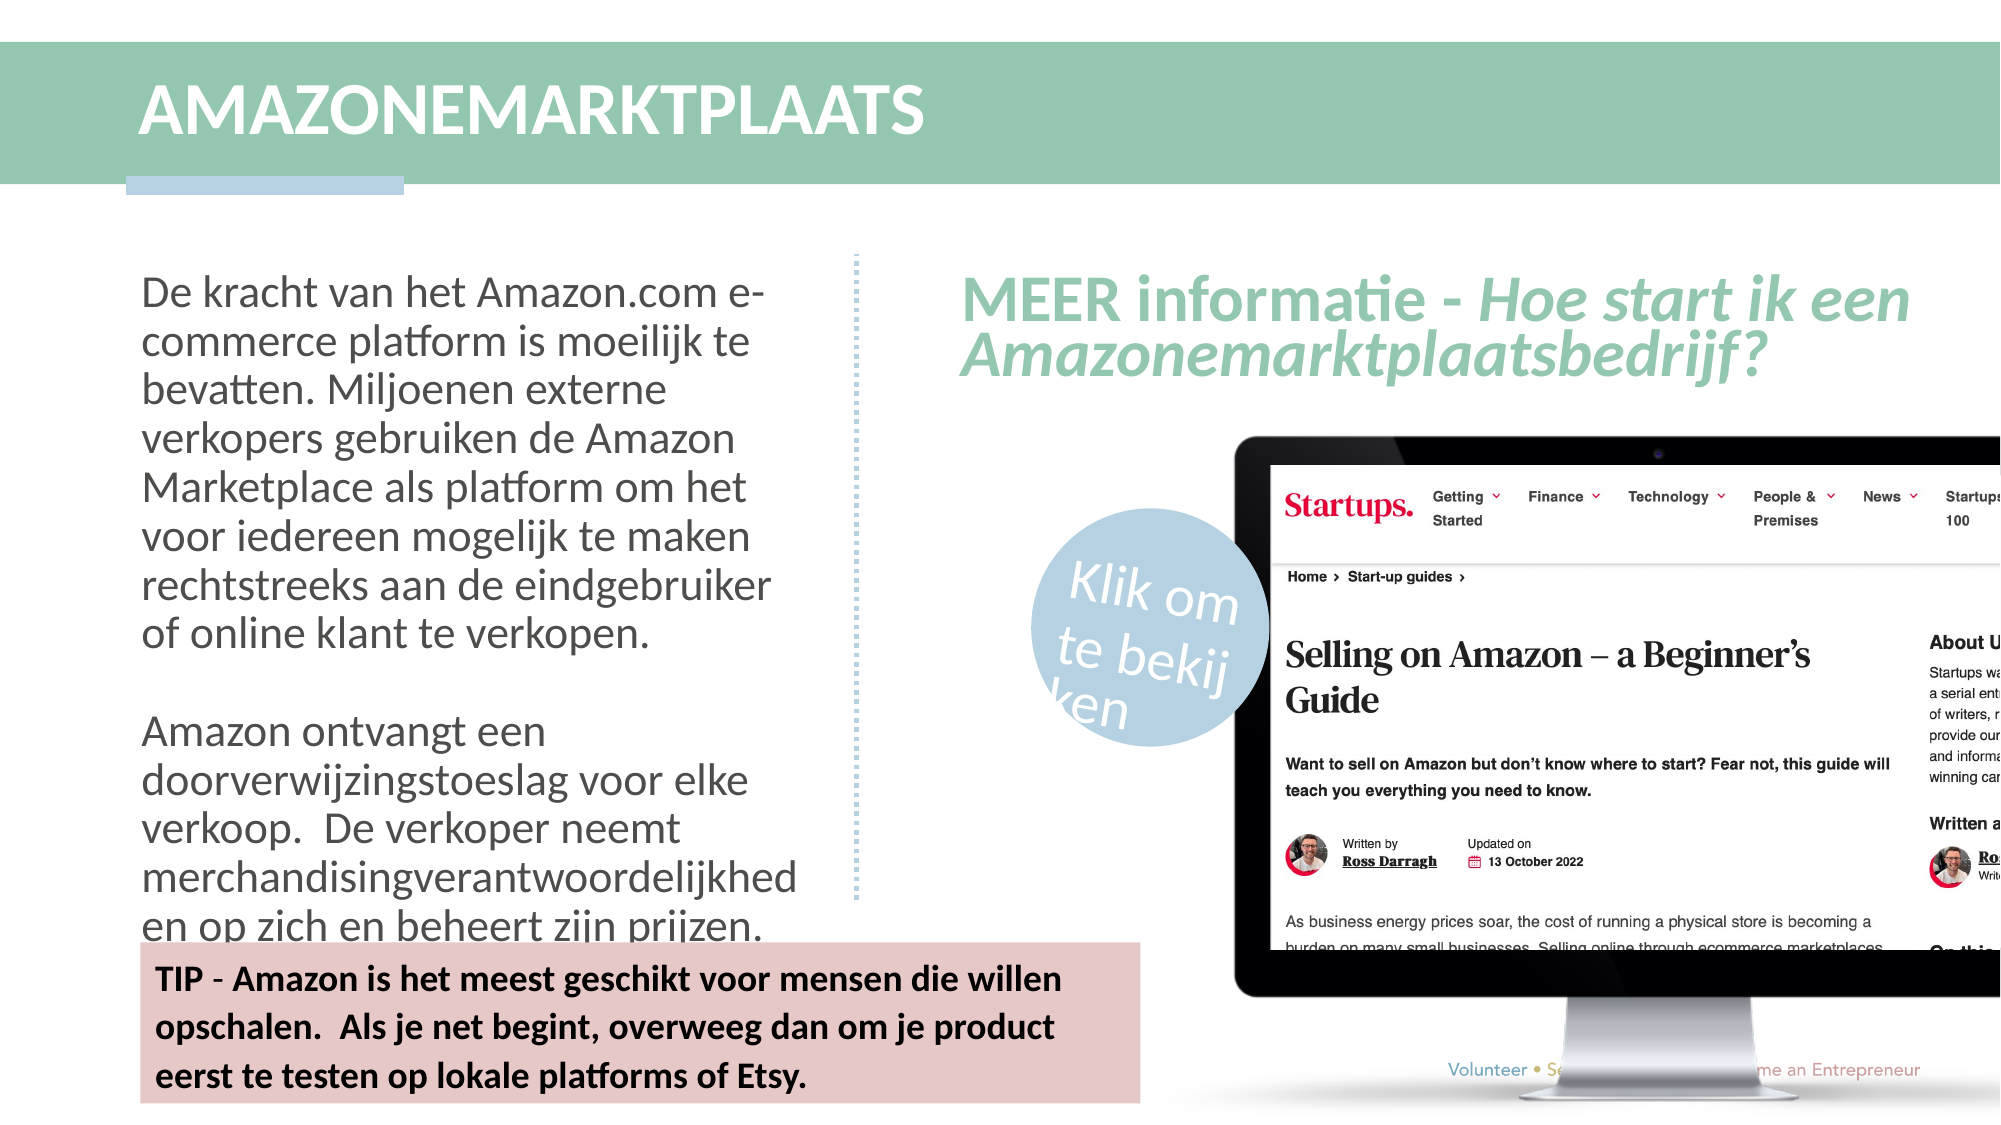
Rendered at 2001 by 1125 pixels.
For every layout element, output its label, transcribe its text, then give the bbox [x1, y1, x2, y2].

picture [1270, 423, 2001, 1125]
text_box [1116, 747, 2000, 1125]
text_box De kracht van het Amazon.com e-commerce platform is moeilijk te bevatten. Miljoenen externe verkopers gebruiken de Amazon Marketplace als platform om het voor iedereen mogelijk te maken rechtstreeks aan de eindgebruiker of online klant te verkopen. Amazon ontvangt een doorverwijzingstoeslag voor elke verkoop. De verkoper neemt merchandisingverantwoordelijkheden op zich en beheert zijn prijzen. [126, 260, 833, 858]
text_box TIP - Amazon is het meest geschikt voor mensen die willen opschalen. Als je net begint, overweeg dan om je product eerst te testen op lokale platforms of Etsy. [140, 942, 1116, 1104]
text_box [1116, 423, 2000, 508]
list AMAZONEMARKTPLAATS [123, 51, 1913, 170]
list MEER informatie - Hoe start ik een Amazonemarktplaatsbedrijf? [946, 271, 1976, 633]
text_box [1031, 508, 1270, 747]
